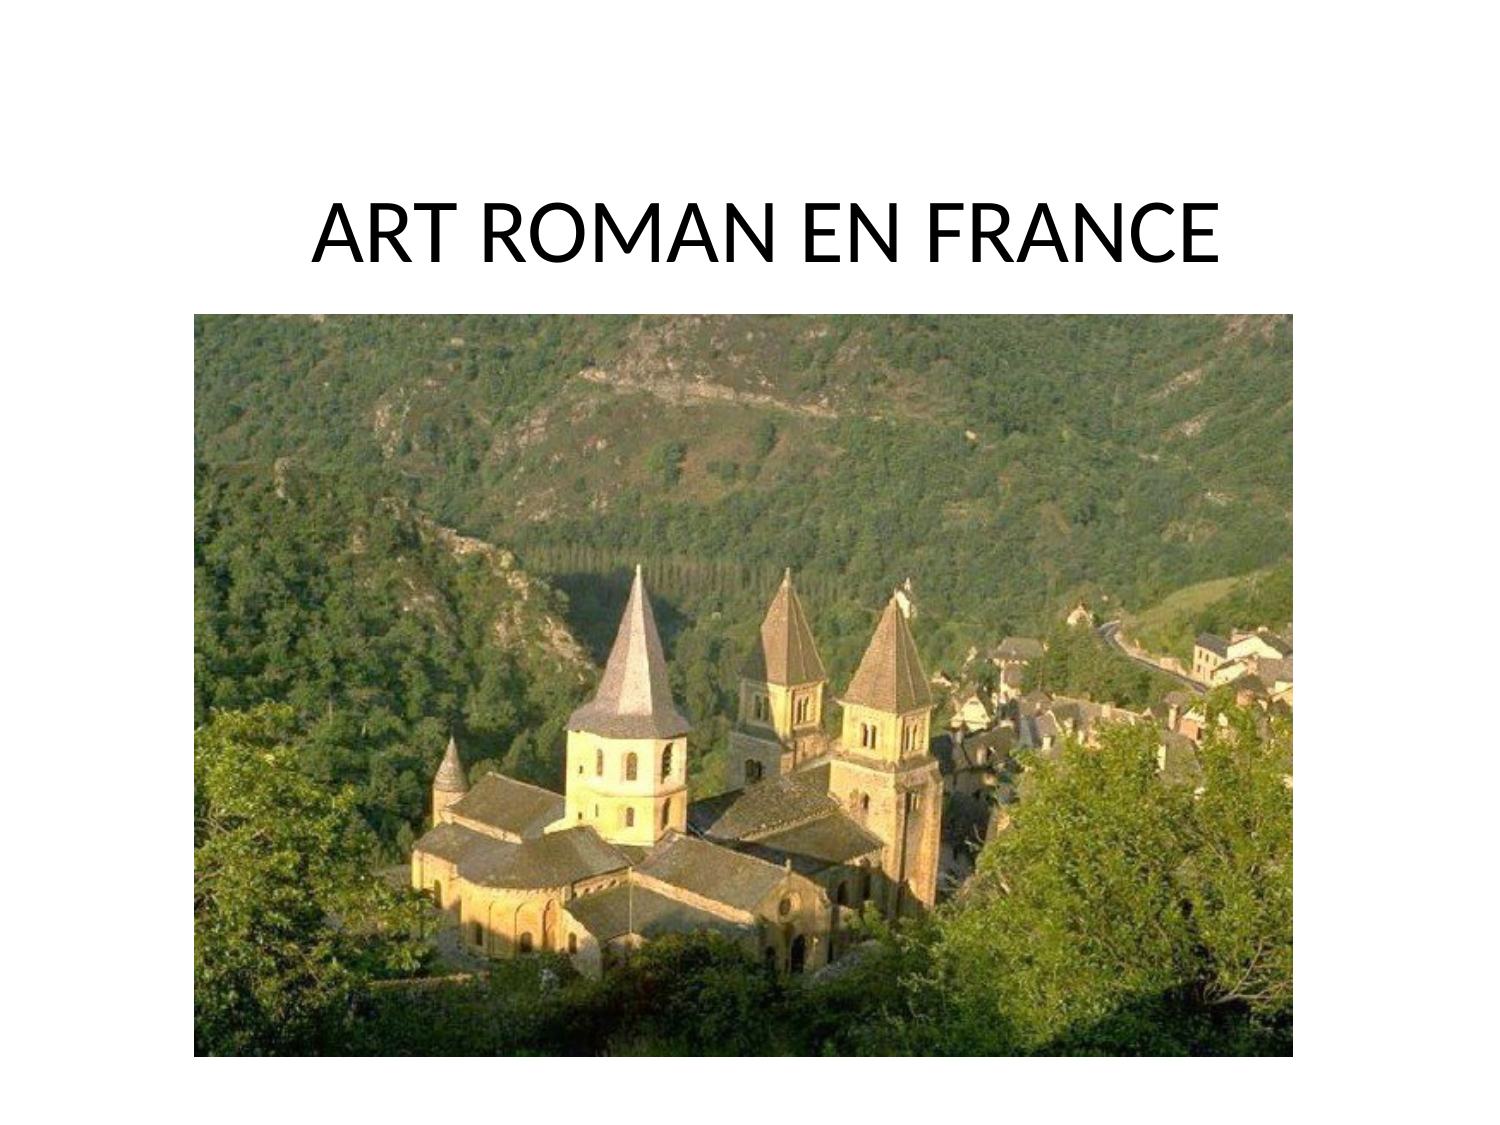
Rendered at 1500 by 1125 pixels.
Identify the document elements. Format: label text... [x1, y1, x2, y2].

picture [194, 314, 1293, 1058]
title ART ROMAN EN FRANCE [147, 149, 1388, 303]
